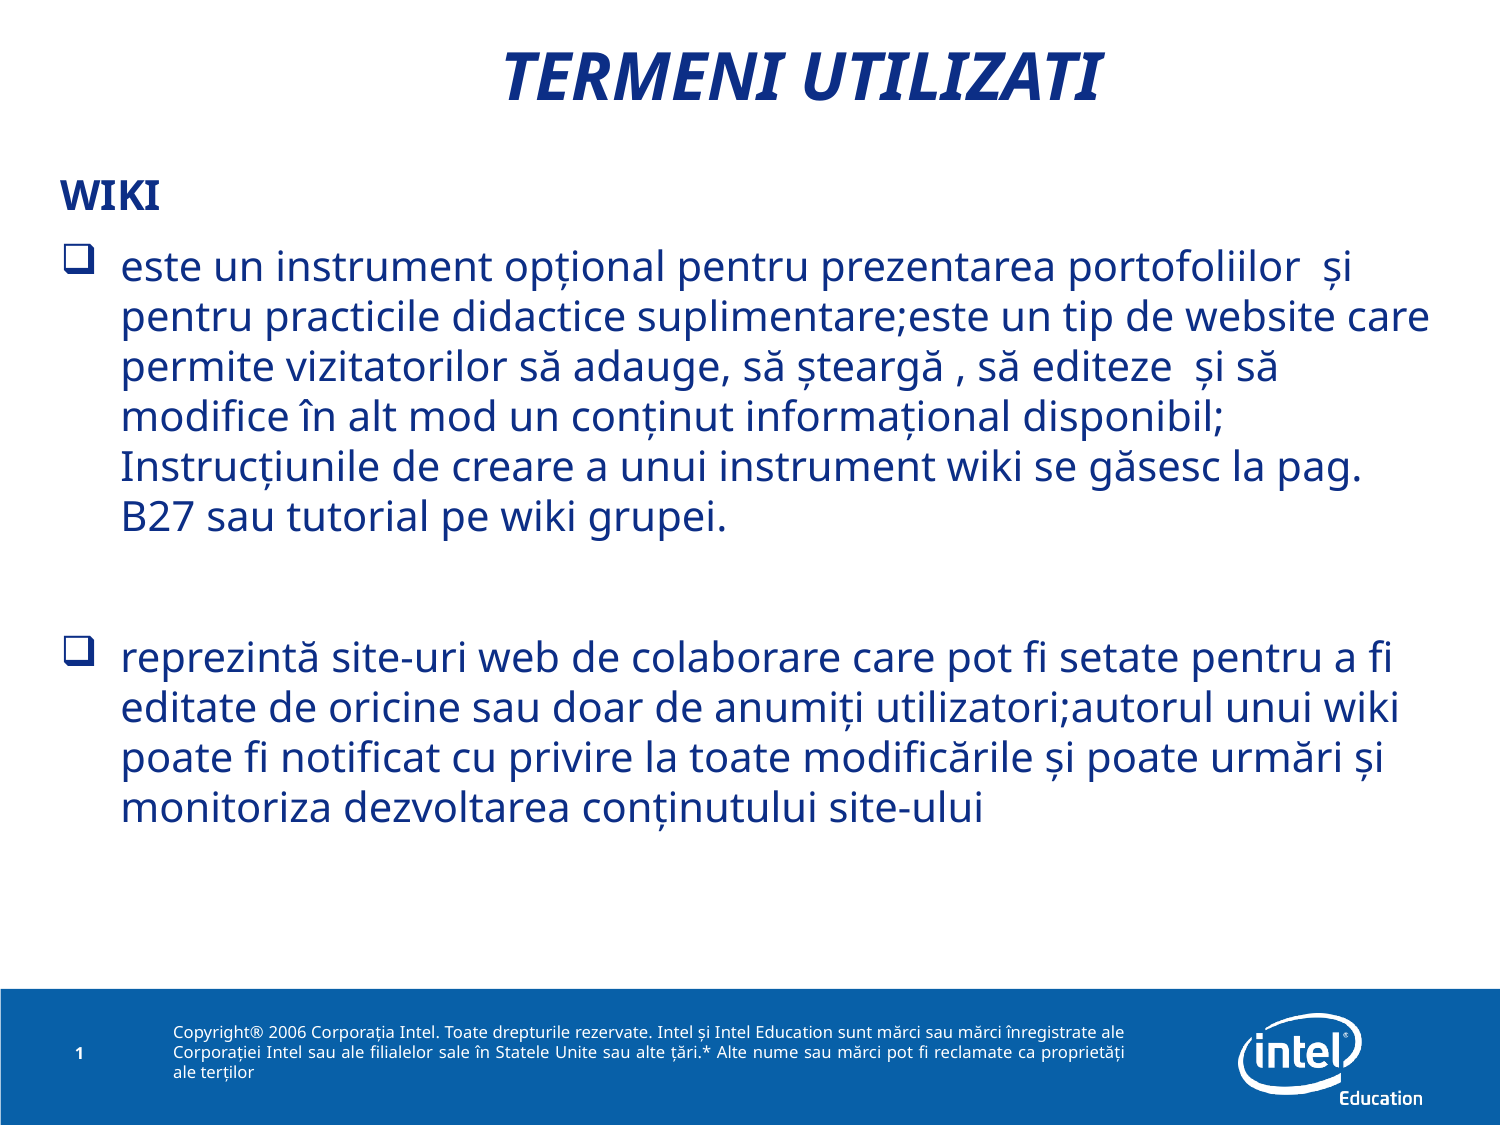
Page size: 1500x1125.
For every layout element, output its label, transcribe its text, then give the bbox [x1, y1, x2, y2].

text_box TERMENI UTILIZATI [0, 26, 1453, 122]
text_box WIKI este un instrument opţional pentru prezentarea portofoliilor şi pentru practicile didactice suplimentare;este un tip de website care permite vizitatorilor să adauge, să şteargă , să editeze şi să modifice în alt mod un conţinut informaţional disponibil; Instrucţiunile de creare a unui instrument wiki se găsesc la pag. B27 sau tutorial pe wiki grupei. reprezintă site-uri web de colaborare care pot fi setate pentru a fi editate de oricine sau doar de anumiţi utilizatori;autorul unui wiki poate fi notificat cu privire la toate modificările şi poate urmări şi monitoriza dezvoltarea conţinutului site-ului http://dotsub.com/view/77366331-a04d-48f0-8cab-cb5e278c4033 [30, 161, 1452, 988]
picture [1238, 1013, 1422, 1105]
slide_number 1 [74, 1042, 144, 1094]
